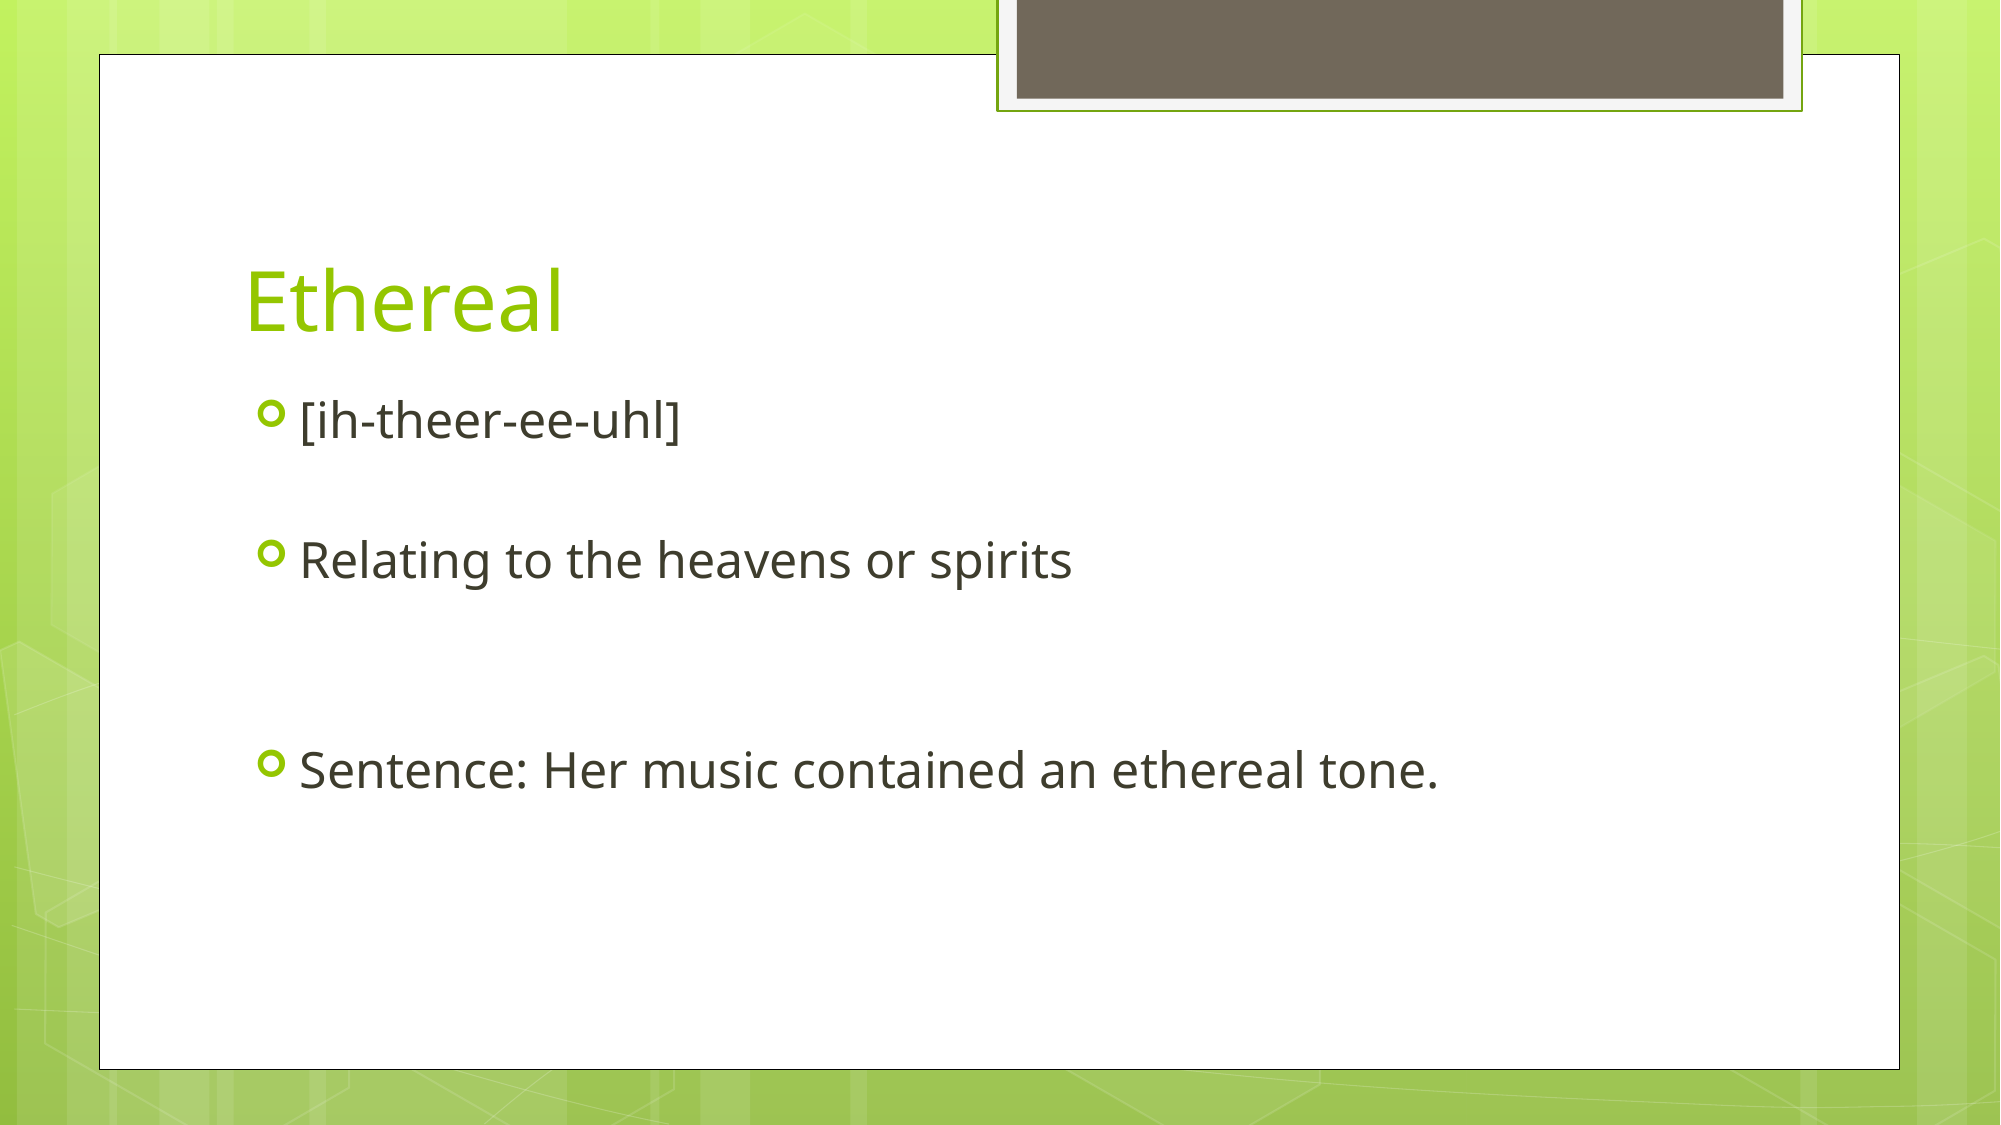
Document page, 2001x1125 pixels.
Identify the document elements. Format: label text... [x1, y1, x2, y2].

list [ih-theer-ee-uhl] Relating to the heavens or spirits Sentence: Her music contained an ethereal tone. [228, 381, 1711, 957]
title Ethereal [228, 168, 1765, 357]
